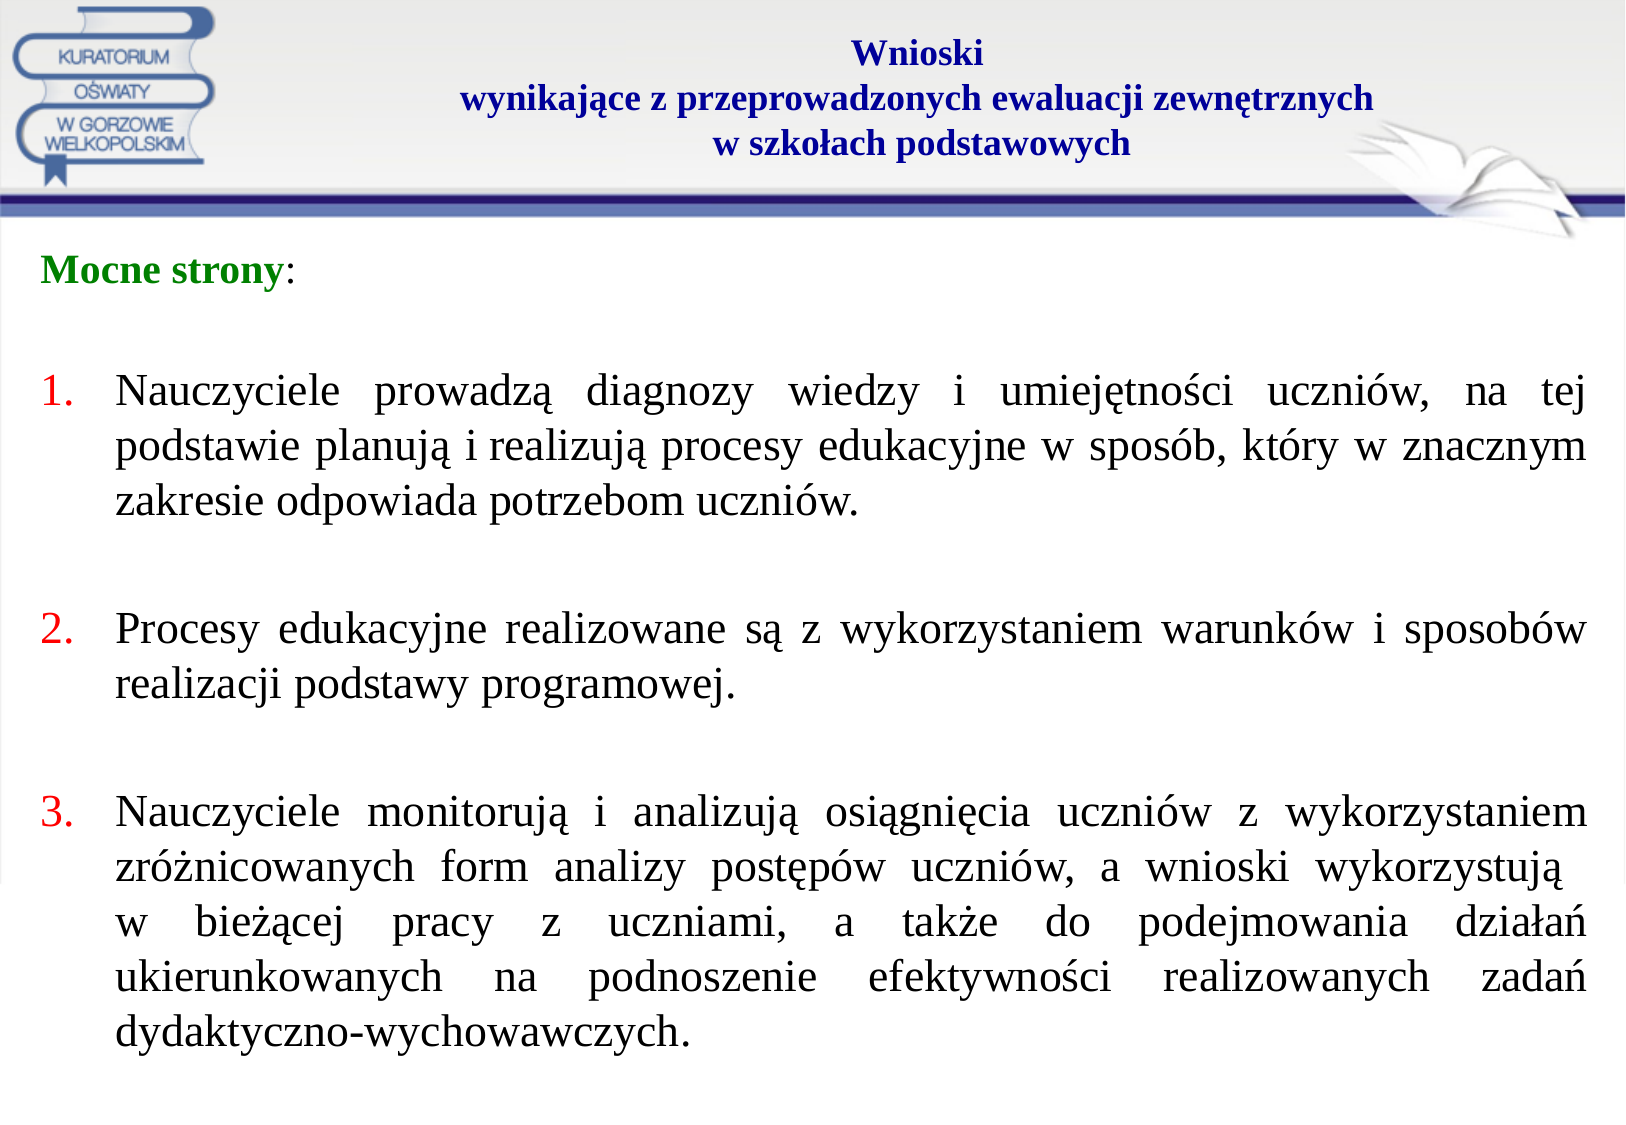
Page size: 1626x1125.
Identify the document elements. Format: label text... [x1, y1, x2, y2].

picture [0, 0, 1626, 1125]
list Mocne strony: Nauczyciele prowadzą diagnozy wiedzy i umiejętności uczniów, na tej podstawie planują i realizują procesy edukacyjne w sposób, który w znacznym zakresie odpowiada potrzebom uczniów. Procesy edukacyjne realizowane są z wykorzystaniem warunków i sposobów realizacji podstawy programowej. Nauczyciele monitorują i analizują osiągnięcia uczniów z wykorzystaniem zróżnicowanych form analizy postępów uczniów, a wnioski wykorzystują w bieżącej pracy z uczniami, a także do podejmowania działań ukierunkowanych na podnoszenie efektywności realizowanych zadań dydaktyczno-wychowawczych. [25, 234, 1604, 1106]
title Wnioski wynikające z przeprowadzonych ewaluacji zewnętrznych w szkołach podstawowych [280, 19, 1564, 172]
